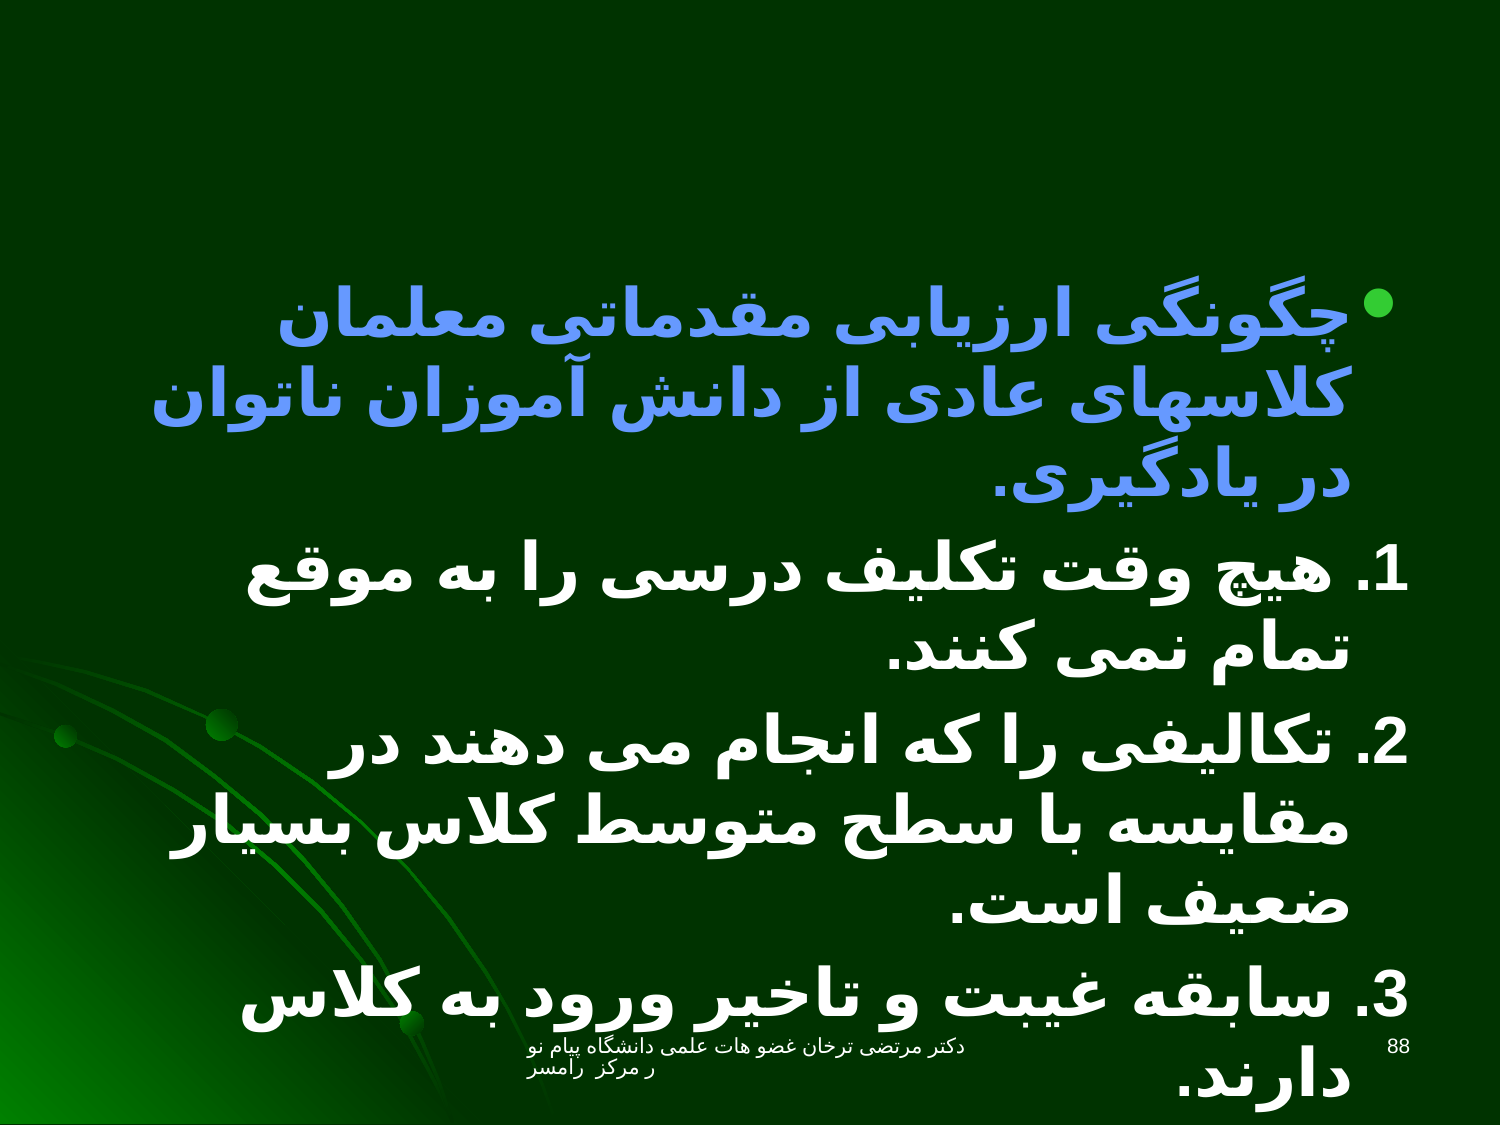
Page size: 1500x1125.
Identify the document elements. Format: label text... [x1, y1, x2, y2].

footer دکتر مرتضی ترخان غضو هات علمی دانشگاه پیام نور مرکز رامسر [512, 1024, 988, 1101]
list چگونگی ارزیابی مقدماتی معلمان کلاسهای عادی از دانش آموزان ناتوان در یادگیری. 1. هیچ وقت تکلیف درسی را به موقع تمام نمی کنند. 2. تکالیفی را که انجام می دهند در مقایسه با سطح متوسط کلاس بسیار ضعیف است. 3. سابقه غیبت و تاخیر ورود به کلاس دارند. [74, 262, 1426, 1006]
slide_number 88 [1074, 1024, 1426, 1101]
